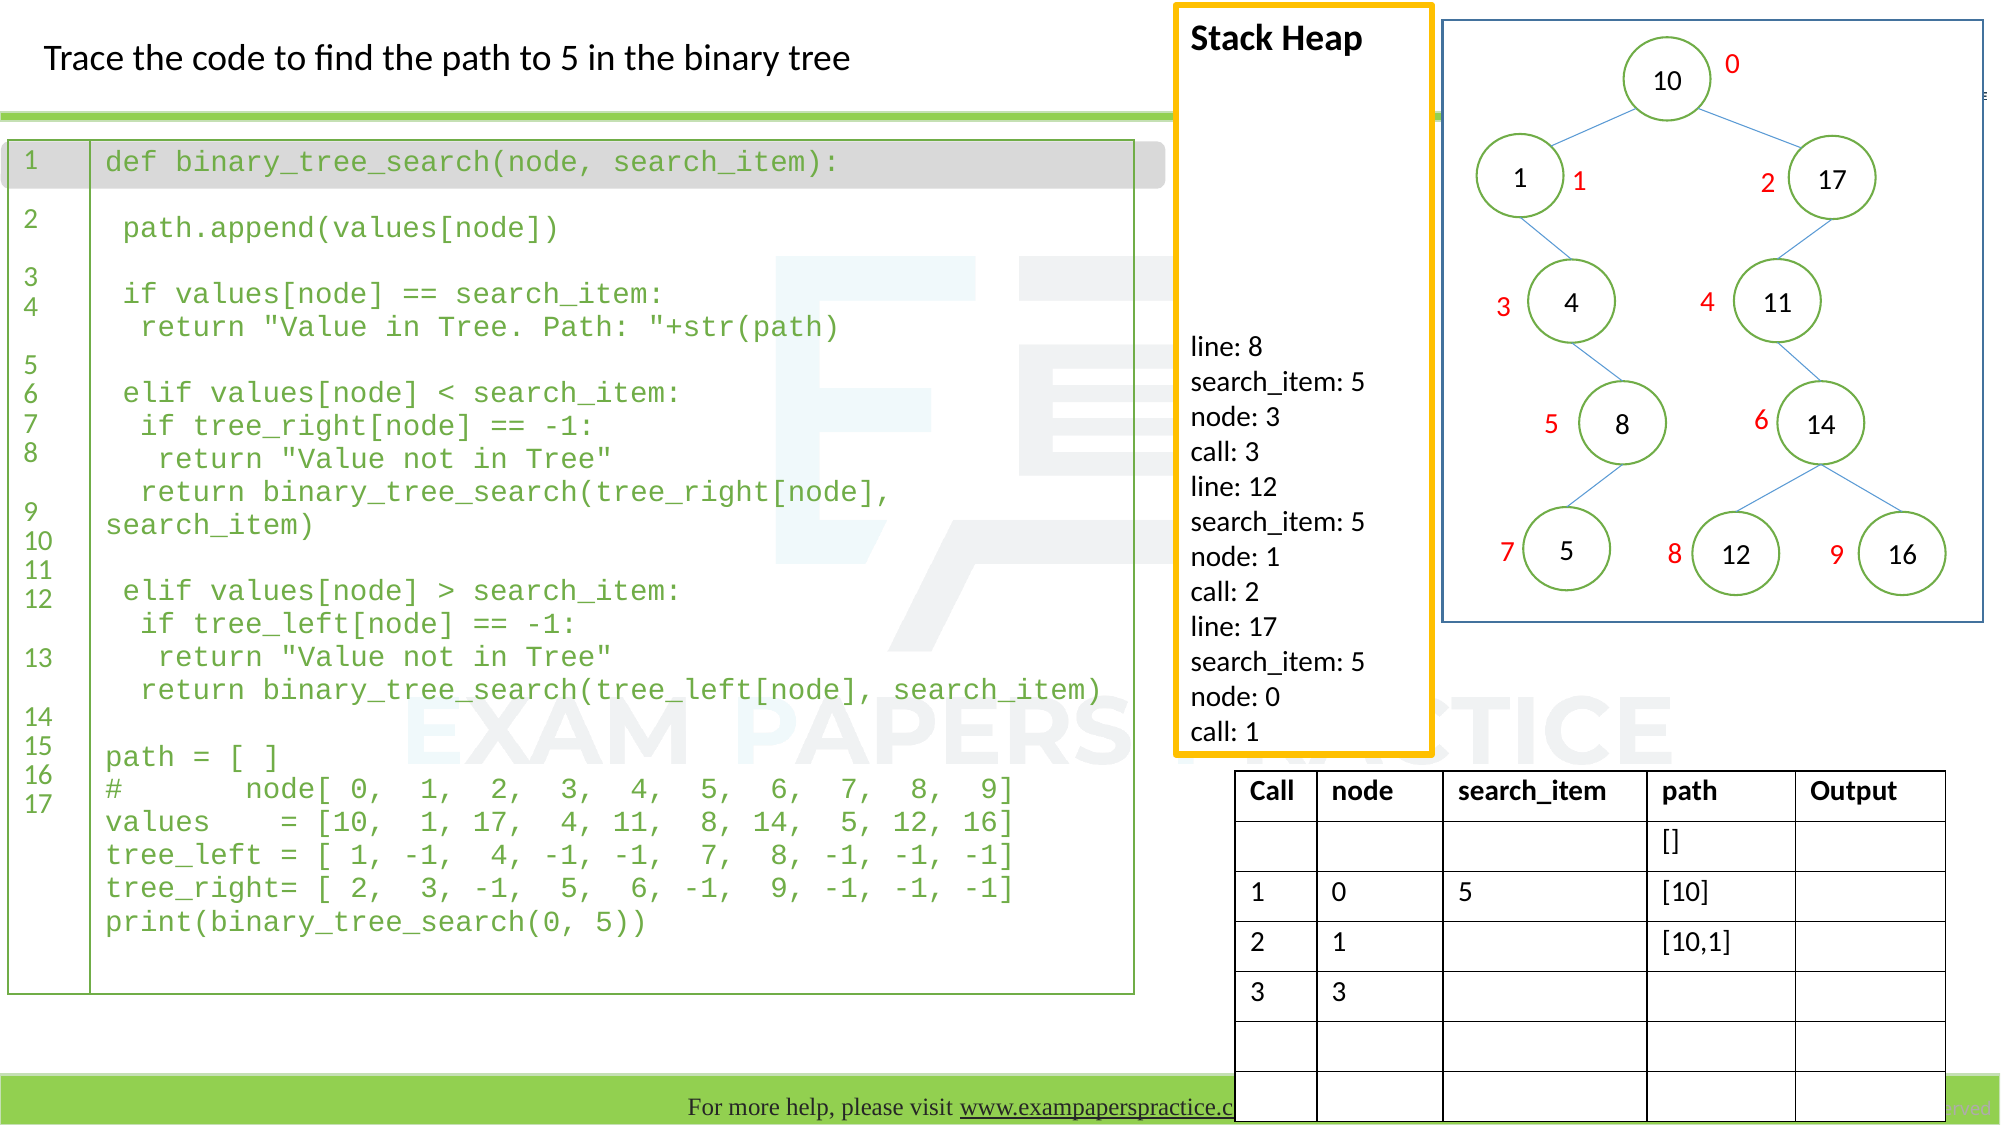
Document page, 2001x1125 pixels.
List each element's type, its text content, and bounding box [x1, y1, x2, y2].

table_header search_item [1444, 772, 1646, 821]
table_cell 2 [1236, 922, 1316, 971]
table_cell [1236, 1072, 1316, 1121]
text_box [0, 141, 7, 189]
table_cell 3 [1318, 972, 1442, 1021]
table_cell [1236, 822, 1316, 871]
table_cell [10,1] [1648, 922, 1795, 971]
table_cell [1444, 972, 1646, 1021]
table_cell 5 [1444, 872, 1646, 921]
table_cell [1444, 922, 1646, 971]
table_cell [1796, 972, 1945, 1021]
text_box [1135, 141, 1166, 189]
table_header path [1648, 772, 1795, 821]
table_cell [1796, 822, 1945, 871]
table_cell [10] [1648, 872, 1795, 921]
table_cell [1444, 822, 1646, 871]
table_cell [1444, 1072, 1646, 1121]
table_cell [1236, 1022, 1316, 1071]
table_cell [1648, 1022, 1795, 1071]
table_cell [1318, 1022, 1442, 1071]
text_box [1442, 20, 1984, 623]
table_cell [1796, 1072, 1945, 1121]
table_cell [1796, 922, 1945, 971]
table_cell 1 [1236, 872, 1316, 921]
table_header Output [1796, 772, 1945, 821]
table_header Call [1236, 772, 1316, 821]
table_cell 0 [1318, 872, 1442, 921]
table_cell [1318, 822, 1442, 871]
table_header def binary_tree_search(node, search_item): path.append(values[node]) if values[node] == search_item: return "Value in Tree. Path: "+str(path) elif values[node] < search_item: if tree_right[node] == -1: return "Value not in Tree" return binary_tree_search(tree_right[node], search_item) elif values[node] > search_item: if tree_left[node] == -1: return "Value not in Tree" return binary_tree_search(tree_left[node], search_item) path = [ ] # node[ 0, 1, 2, 3, 4, 5, 6, 7, 8, 9] values = [10, 1, 17, 4, 11, 8, 14, 5, 12, 16] tree_left = [ 1, -1, 4, -1, -1, 7, 8, -1, -1, -1] tree_right= [ 2, 3, -1, 5, 6, -1, 9, -1, -1, -1] print(binary_tree_search(0, 5)) [91, 141, 1133, 993]
table_cell [1318, 1072, 1442, 1121]
text_box Trace the code to find the path to 5 in the binary tree [28, 25, 1072, 86]
text_box Stack Heap line: 8 search_item: 5 node: 3 call: 3 line: 12 search_item: 5 node: 1 call: 2 line: 17 search_item: 5 node: 0 call: 1 [1175, 5, 1432, 755]
table_header 1 2 3 4 5 6 7 8 9 10 11 12 13 14 15 16 17 [9, 141, 89, 993]
table_cell [1796, 872, 1945, 921]
table_header node [1318, 772, 1442, 821]
table_cell [1648, 972, 1795, 1021]
table_cell [1796, 1022, 1945, 1071]
table_cell [1444, 1022, 1646, 1071]
table_cell [] [1648, 822, 1795, 871]
table_cell [1648, 1072, 1795, 1121]
table_cell 1 [1318, 922, 1442, 971]
table_cell 3 [1236, 972, 1316, 1021]
